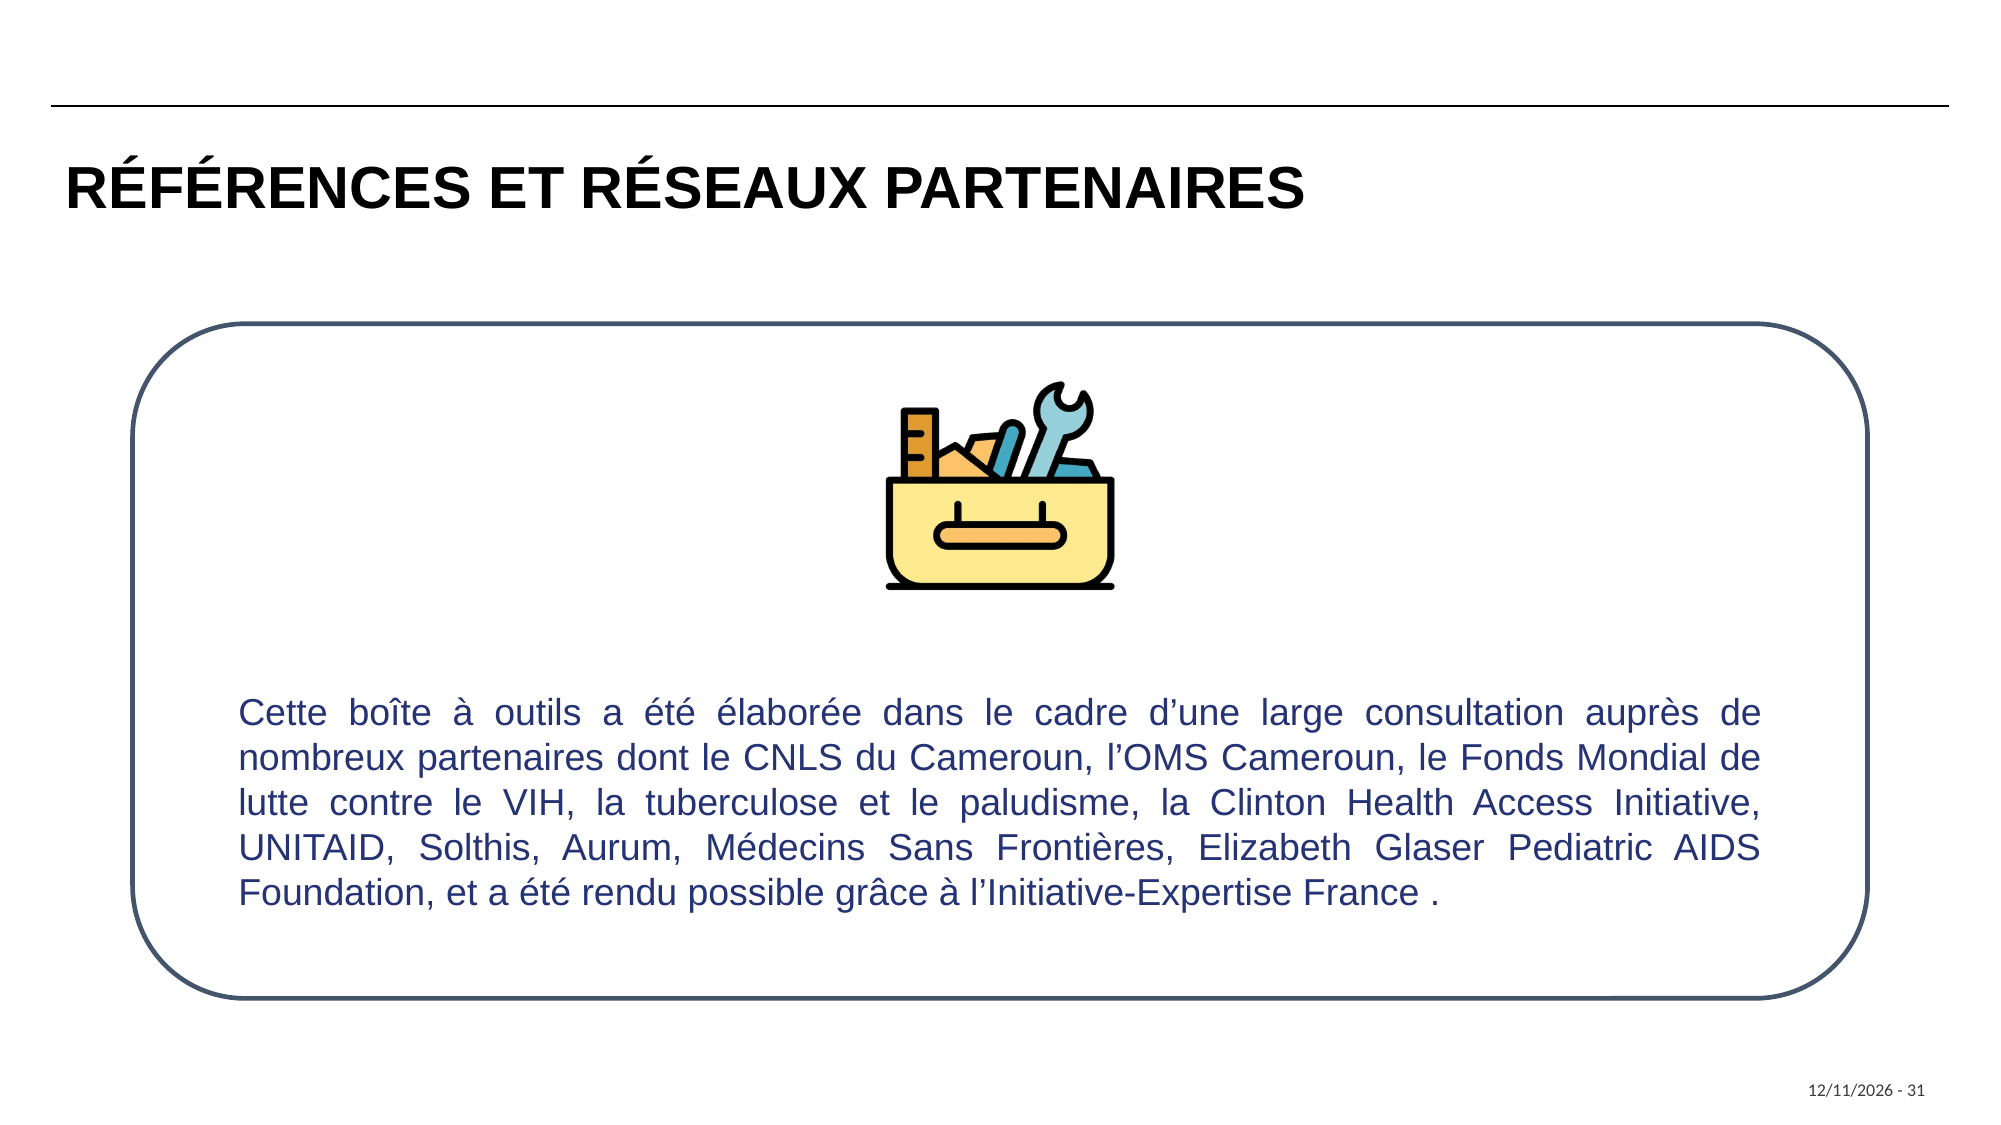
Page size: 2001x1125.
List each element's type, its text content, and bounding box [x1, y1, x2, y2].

picture [873, 359, 1127, 612]
text_box Cette boîte à outils a été élaborée dans le cadre d’une large consultation auprès de nombreux partenaires dont le CNLS du Cameroun, l’OMS Cameroun, le Fonds Mondial de lutte contre le VIH, la tuberculose et le paludisme, la Clinton Health Access Initiative, UNITAID, Solthis, Aurum, Médecins Sans Frontières, Elizabeth Glaser Pediatric AIDS Foundation, et a été rendu possible grâce à l’Initiative-Expertise France . [223, 680, 1777, 938]
title Références et réseaux partenaires [50, 138, 1950, 229]
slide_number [742, 1058, 1940, 1119]
text_box [131, 322, 1869, 1000]
